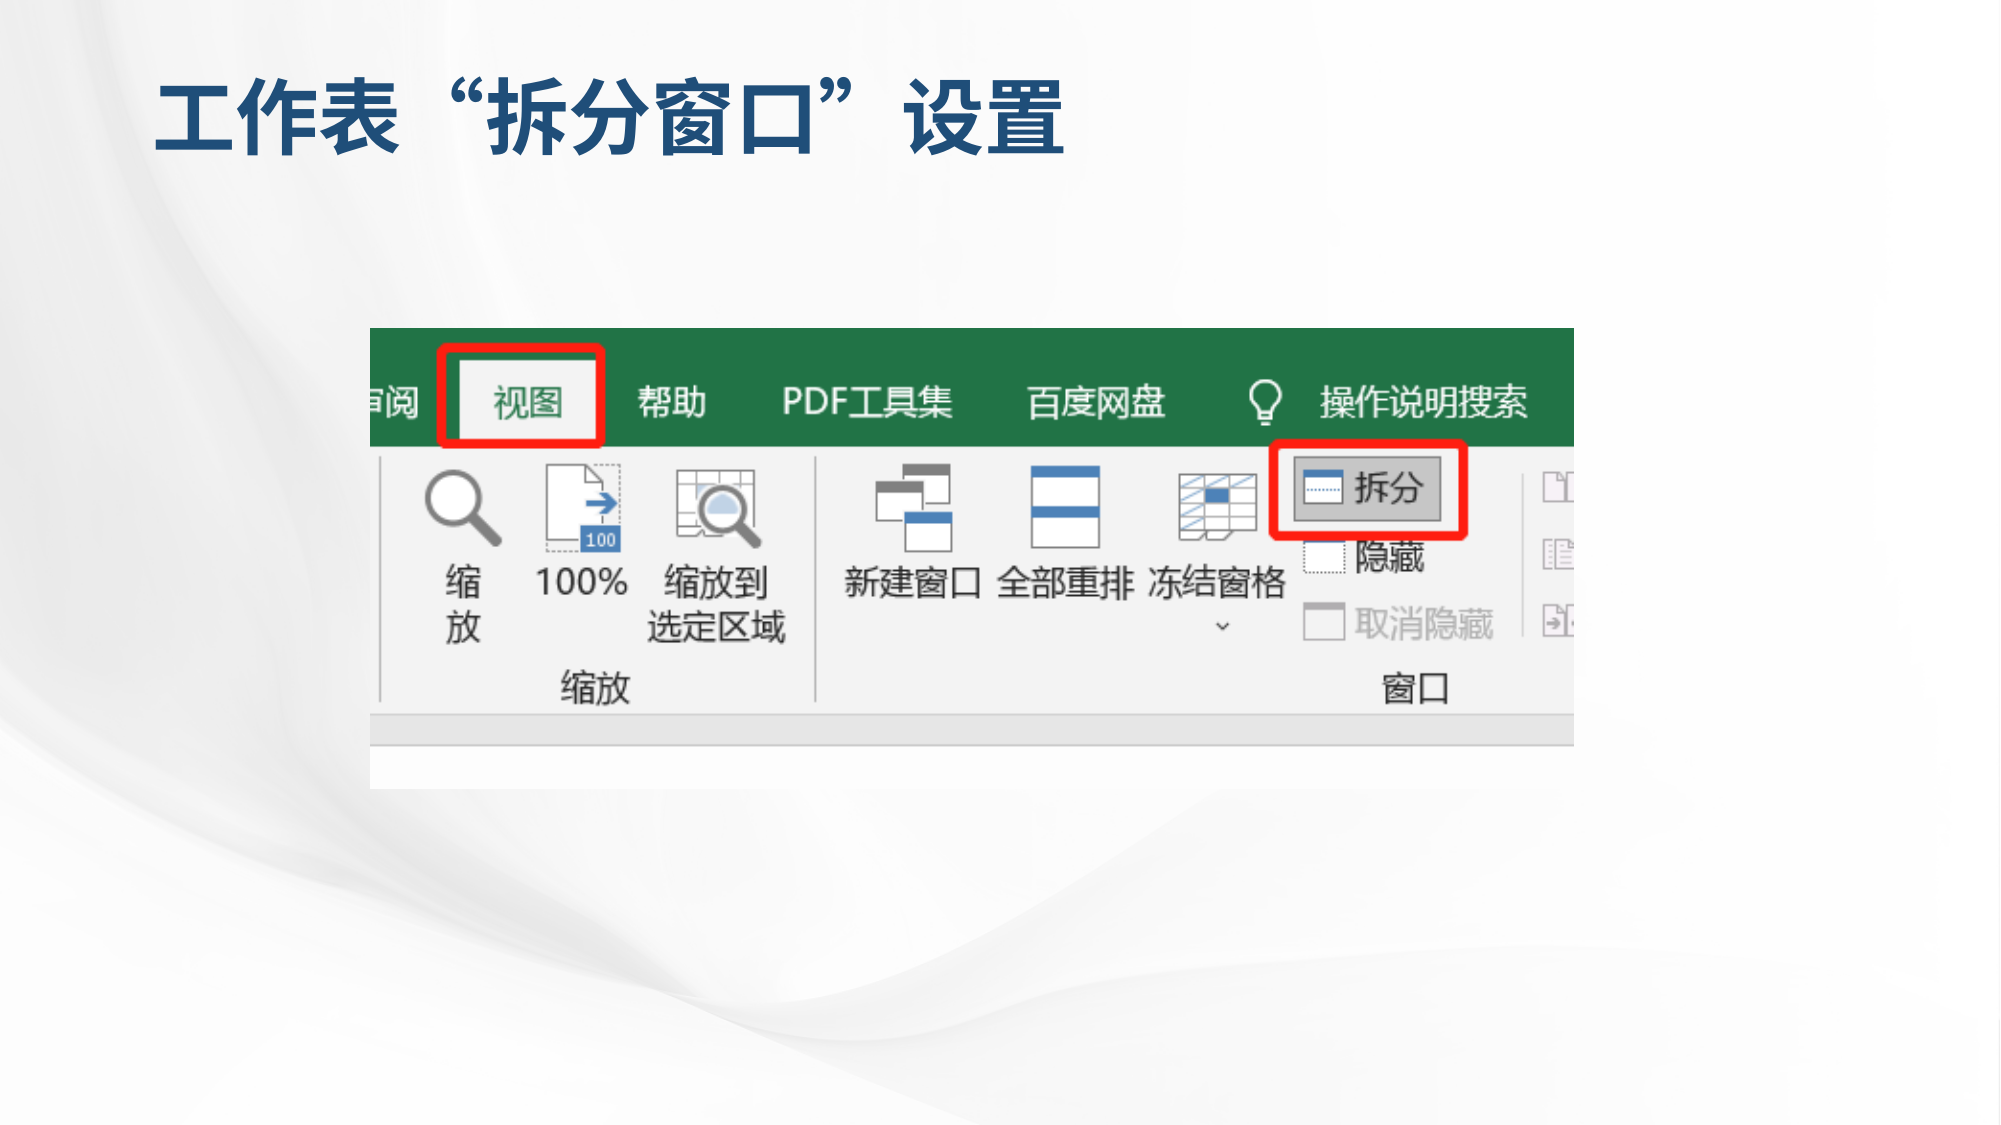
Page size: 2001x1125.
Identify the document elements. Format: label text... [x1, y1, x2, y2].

title 工作表“拆分窗口”设置 [137, 59, 1863, 184]
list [370, 328, 1574, 789]
